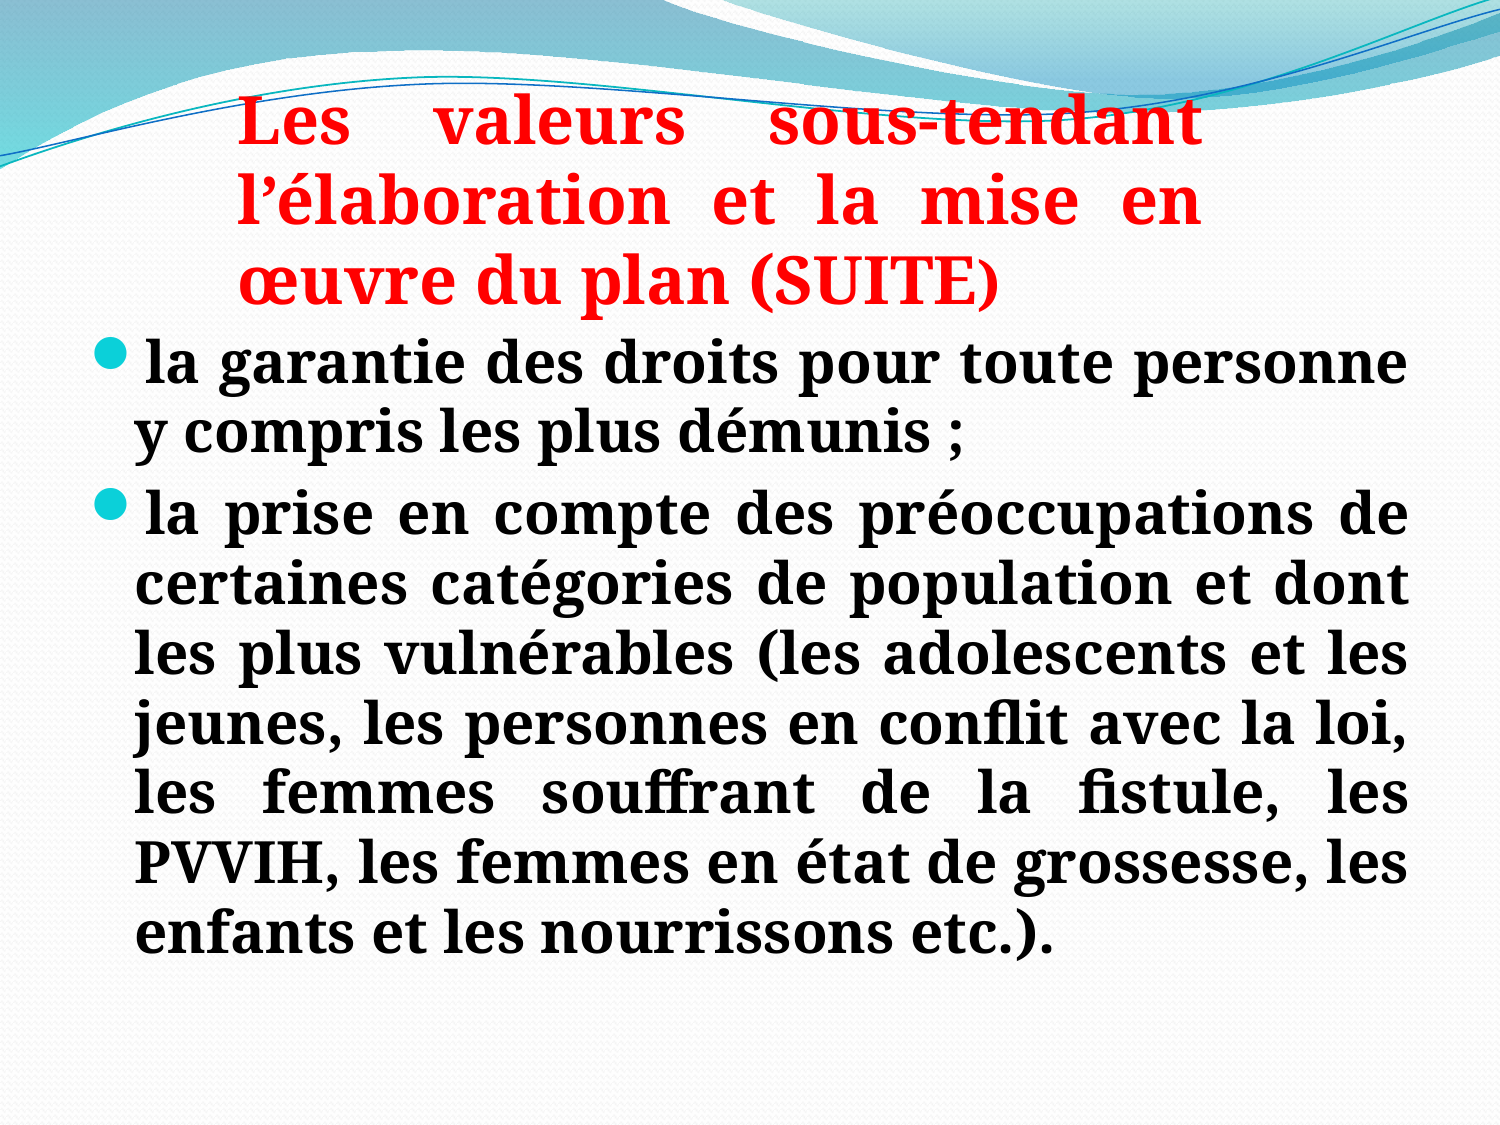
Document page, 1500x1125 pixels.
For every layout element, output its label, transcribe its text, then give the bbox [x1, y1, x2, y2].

list la garantie des droits pour toute personne y compris les plus démunis ; la prise en compte des préoccupations de certaines catégories de population et dont les plus vulnérables (les adolescents et les jeunes, les personnes en conflit avec la loi, les femmes souffrant de la fistule, les PVVIH, les femmes en état de grossesse, les enfants et les nourrissons etc.). [75, 317, 1425, 1038]
text_box Les valeurs sous-tendant l’élaboration et la mise en œuvre du plan (SUITE) [222, 70, 1219, 325]
